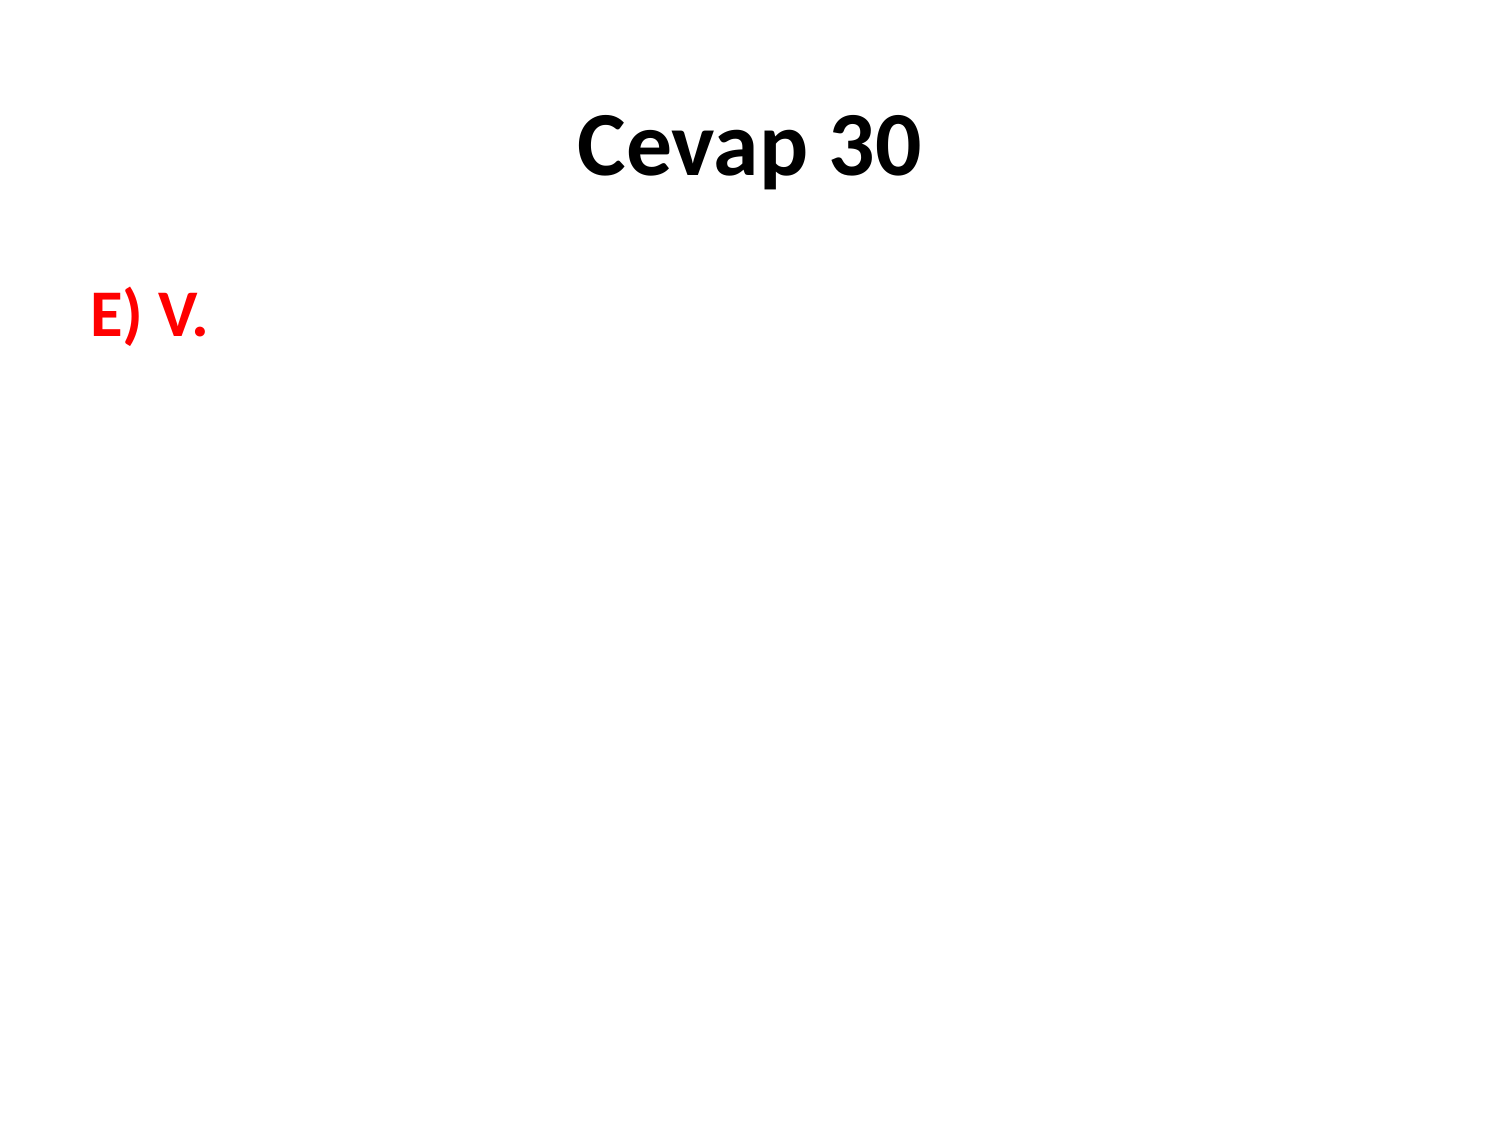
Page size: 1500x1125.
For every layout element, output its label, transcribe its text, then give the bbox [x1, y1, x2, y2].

list E) V. [75, 262, 1425, 1005]
title Cevap 30 [75, 45, 1425, 233]
